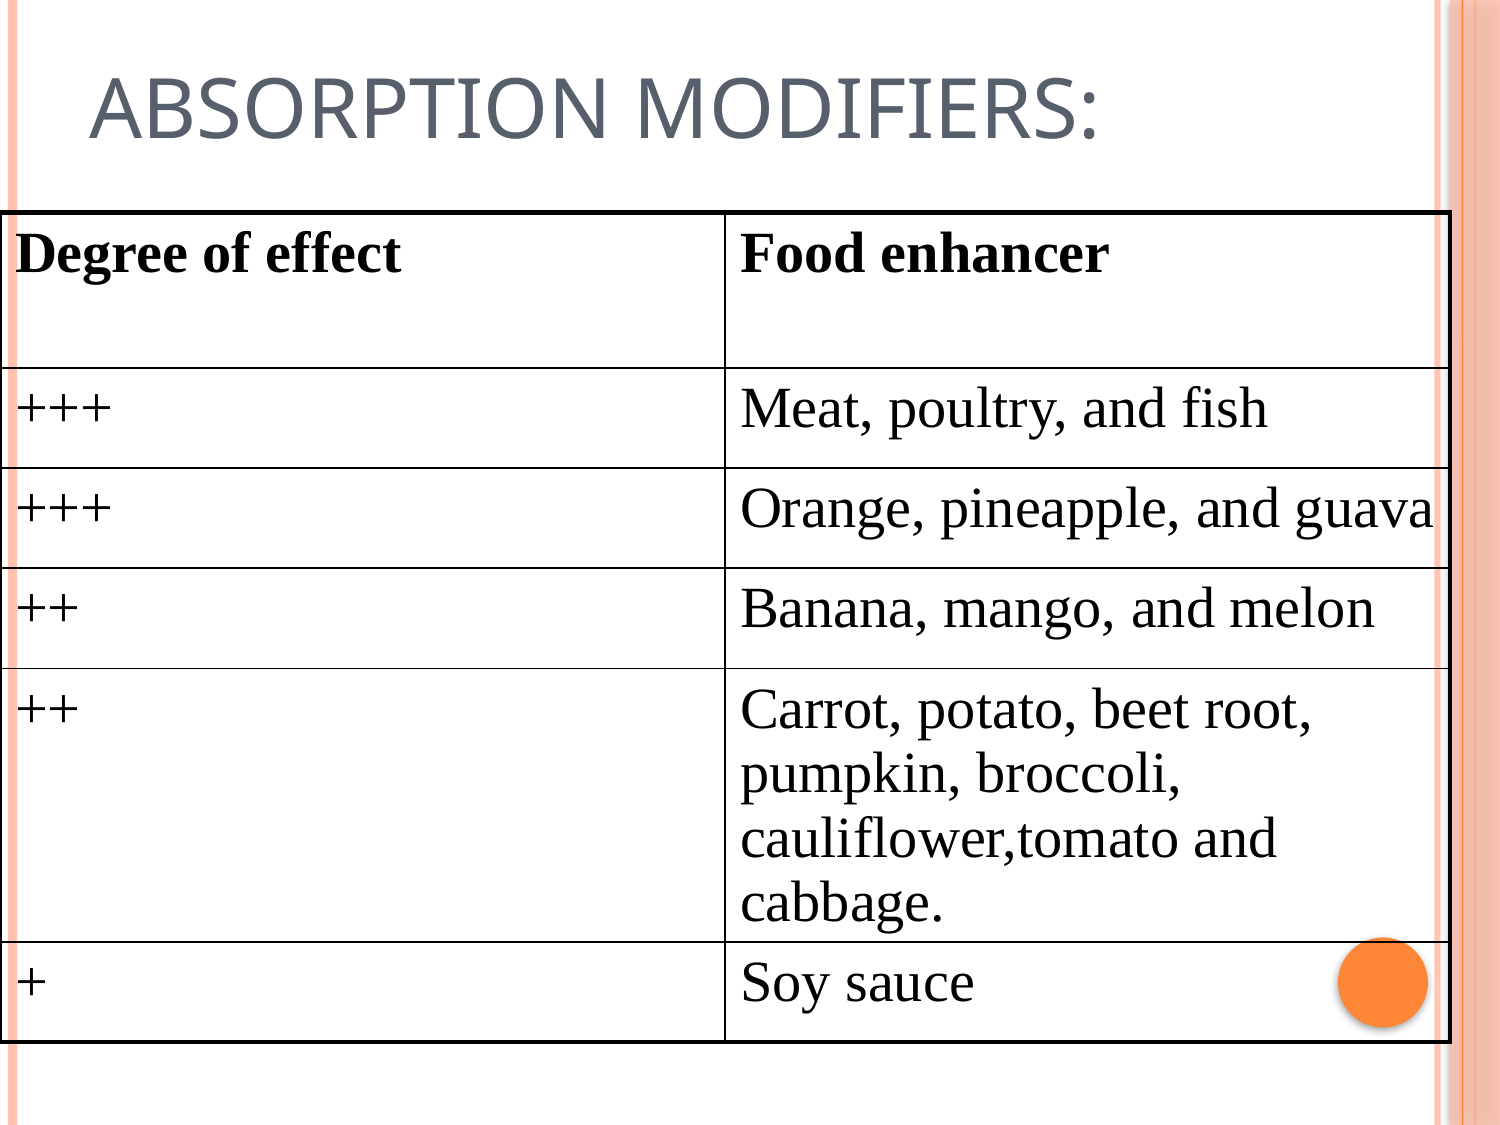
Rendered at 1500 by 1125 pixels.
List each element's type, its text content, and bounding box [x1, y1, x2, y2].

table_header Food enhancer [726, 215, 1448, 367]
table_cell Orange, pineapple, and guava [726, 469, 1448, 567]
table_cell ++ [2, 569, 724, 668]
table_cell Soy sauce [726, 943, 1448, 1040]
table_cell ++ [2, 669, 724, 941]
table_header Degree of effect [2, 215, 724, 367]
table_cell +++ [2, 369, 724, 467]
table_cell Banana, mango, and melon [726, 569, 1448, 668]
table_cell +++ [2, 469, 724, 567]
table_cell Meat, poultry, and fish [726, 369, 1448, 467]
table_cell Carrot, potato, beet root, pumpkin, broccoli, cauliflower,tomato and cabbage. [726, 669, 1448, 941]
title Absorption modifiers: [75, 45, 1425, 163]
table_cell + [2, 943, 724, 1040]
